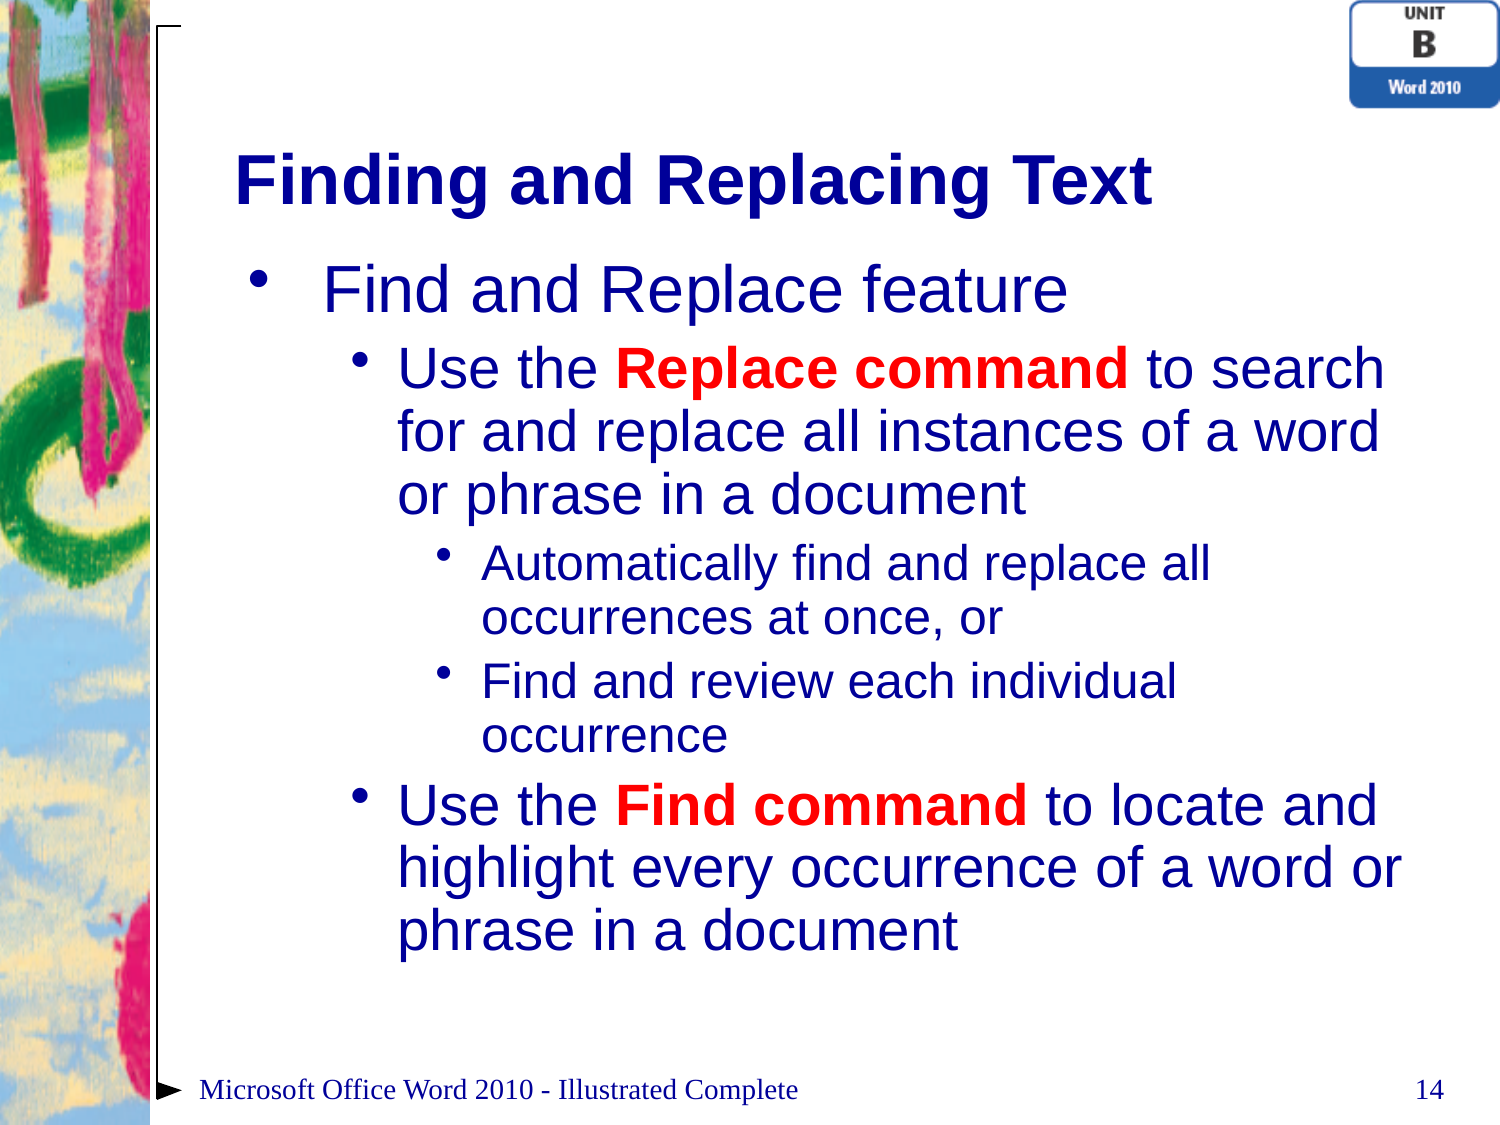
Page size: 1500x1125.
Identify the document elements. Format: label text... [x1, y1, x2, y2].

title Finding and Replacing Text [218, 113, 1359, 240]
picture [1348, 0, 1500, 110]
picture [0, 0, 150, 1125]
footer Microsoft Office Word 2010 - Illustrated Complete [183, 1062, 1147, 1125]
list Find and Replace feature Use the Replace command to search for and replace all instances of a word or phrase in a document Automatically find and replace all occurrences at once, or Find and review each individual occurrence Use the Find command to locate and highlight every occurrence of a word or phrase in a document [232, 246, 1447, 1041]
slide_number 14 [1356, 1062, 1460, 1105]
